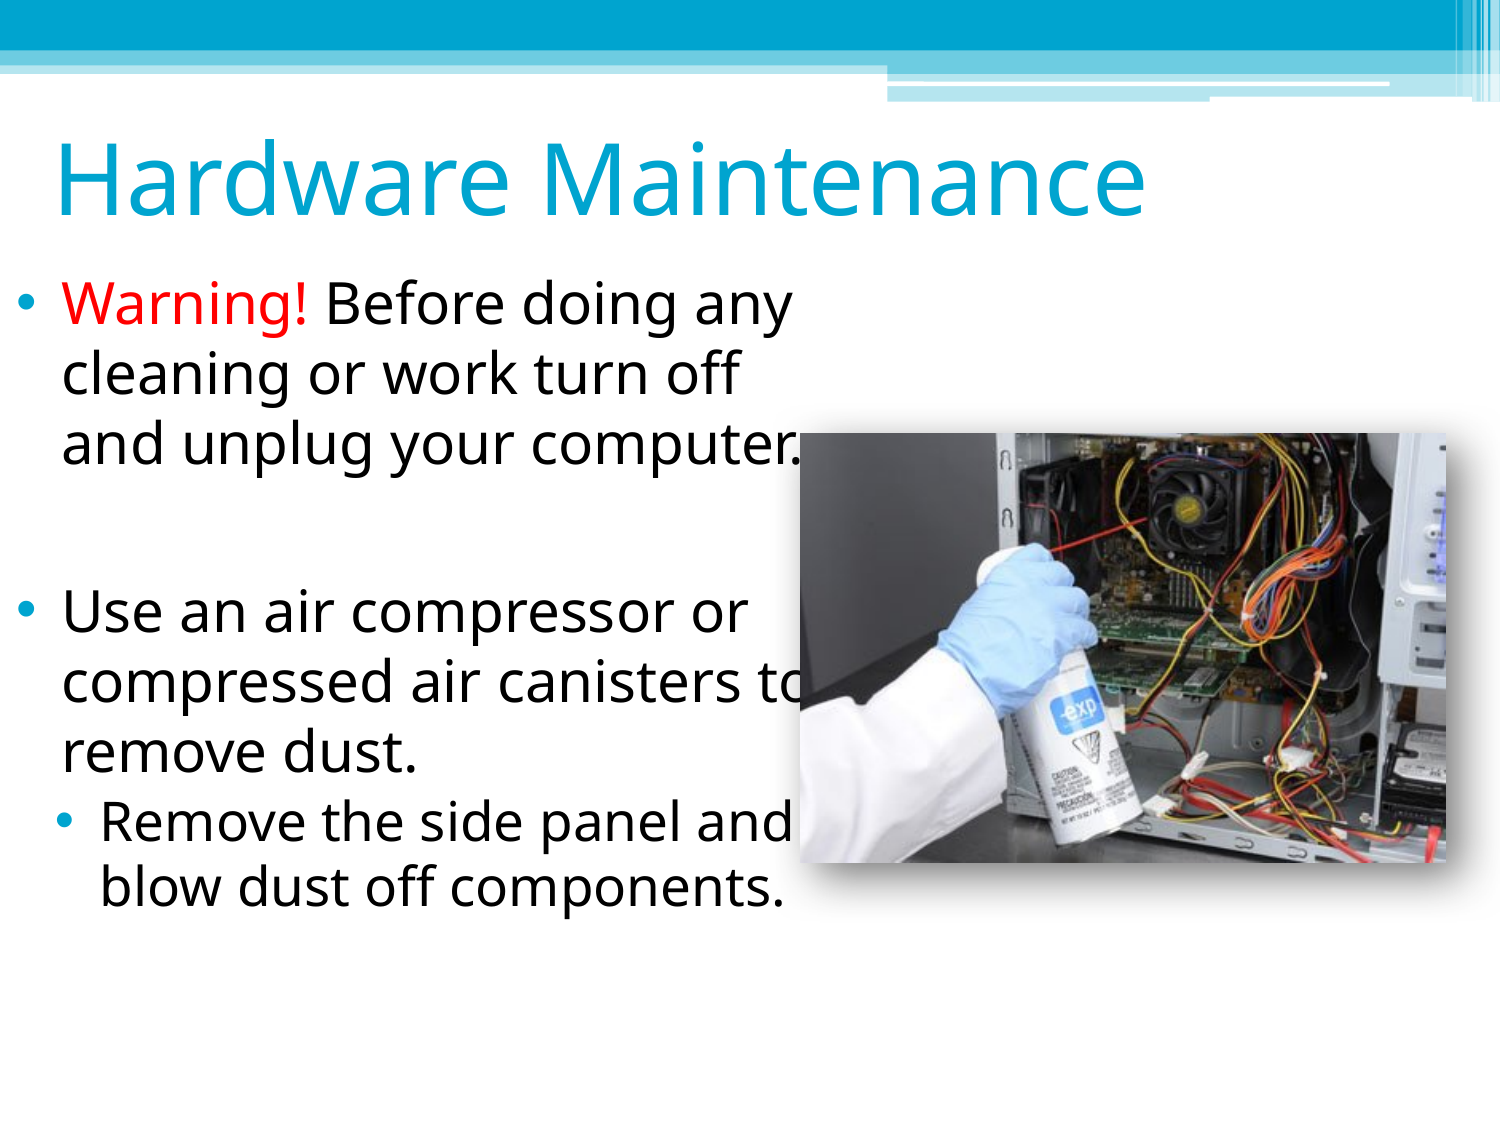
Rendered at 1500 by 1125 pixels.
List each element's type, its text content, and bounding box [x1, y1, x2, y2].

title Hardware Maintenance [37, 87, 1388, 263]
list Warning! Before doing any cleaning or work turn off and unplug your computer. Use an air compressor or compressed air canisters to remove dust. Remove the side panel and blow dust off components. [1, 258, 863, 1125]
picture [799, 433, 1446, 863]
